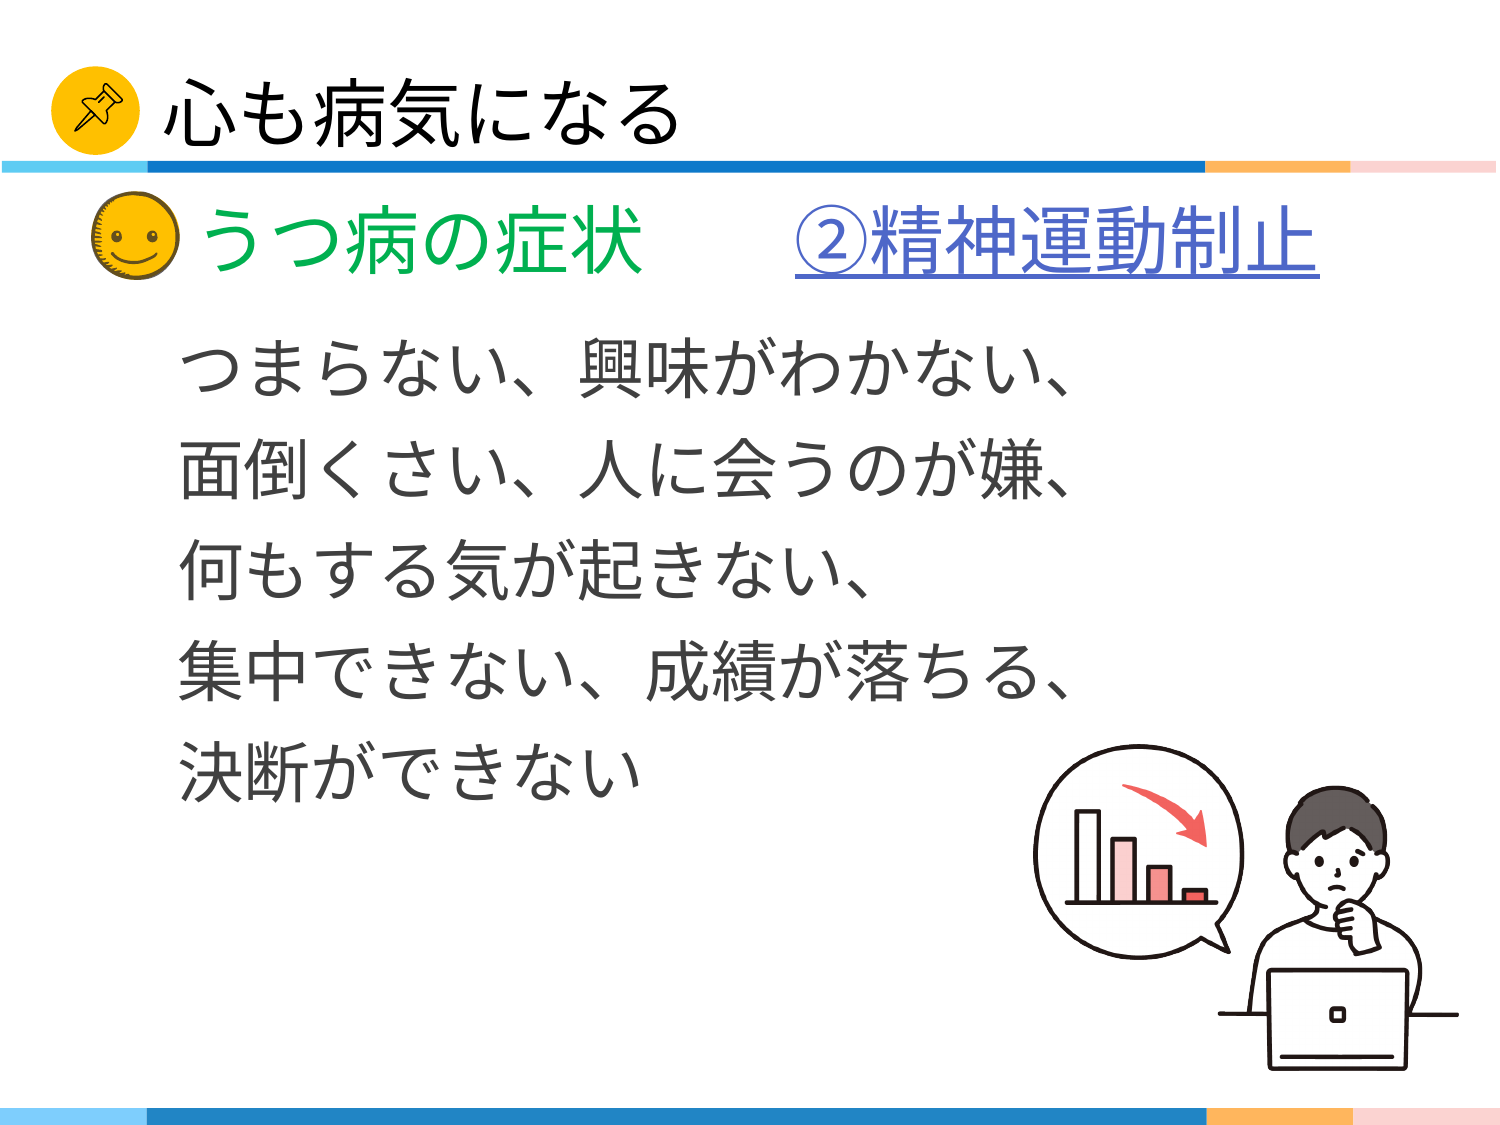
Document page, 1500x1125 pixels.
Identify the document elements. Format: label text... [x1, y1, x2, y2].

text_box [90, 191, 180, 281]
picture [1033, 744, 1459, 1072]
text_box つまらない、興味がわかない、 面倒くさい、人に会うのが嫌、 何もする気が起きない、 集中できない、成績が落ちる、 決断ができない [162, 328, 1151, 861]
text_box うつ病の症状 ②精神運動制止 [179, 185, 1481, 291]
title 心も病気になる [147, 41, 1500, 172]
